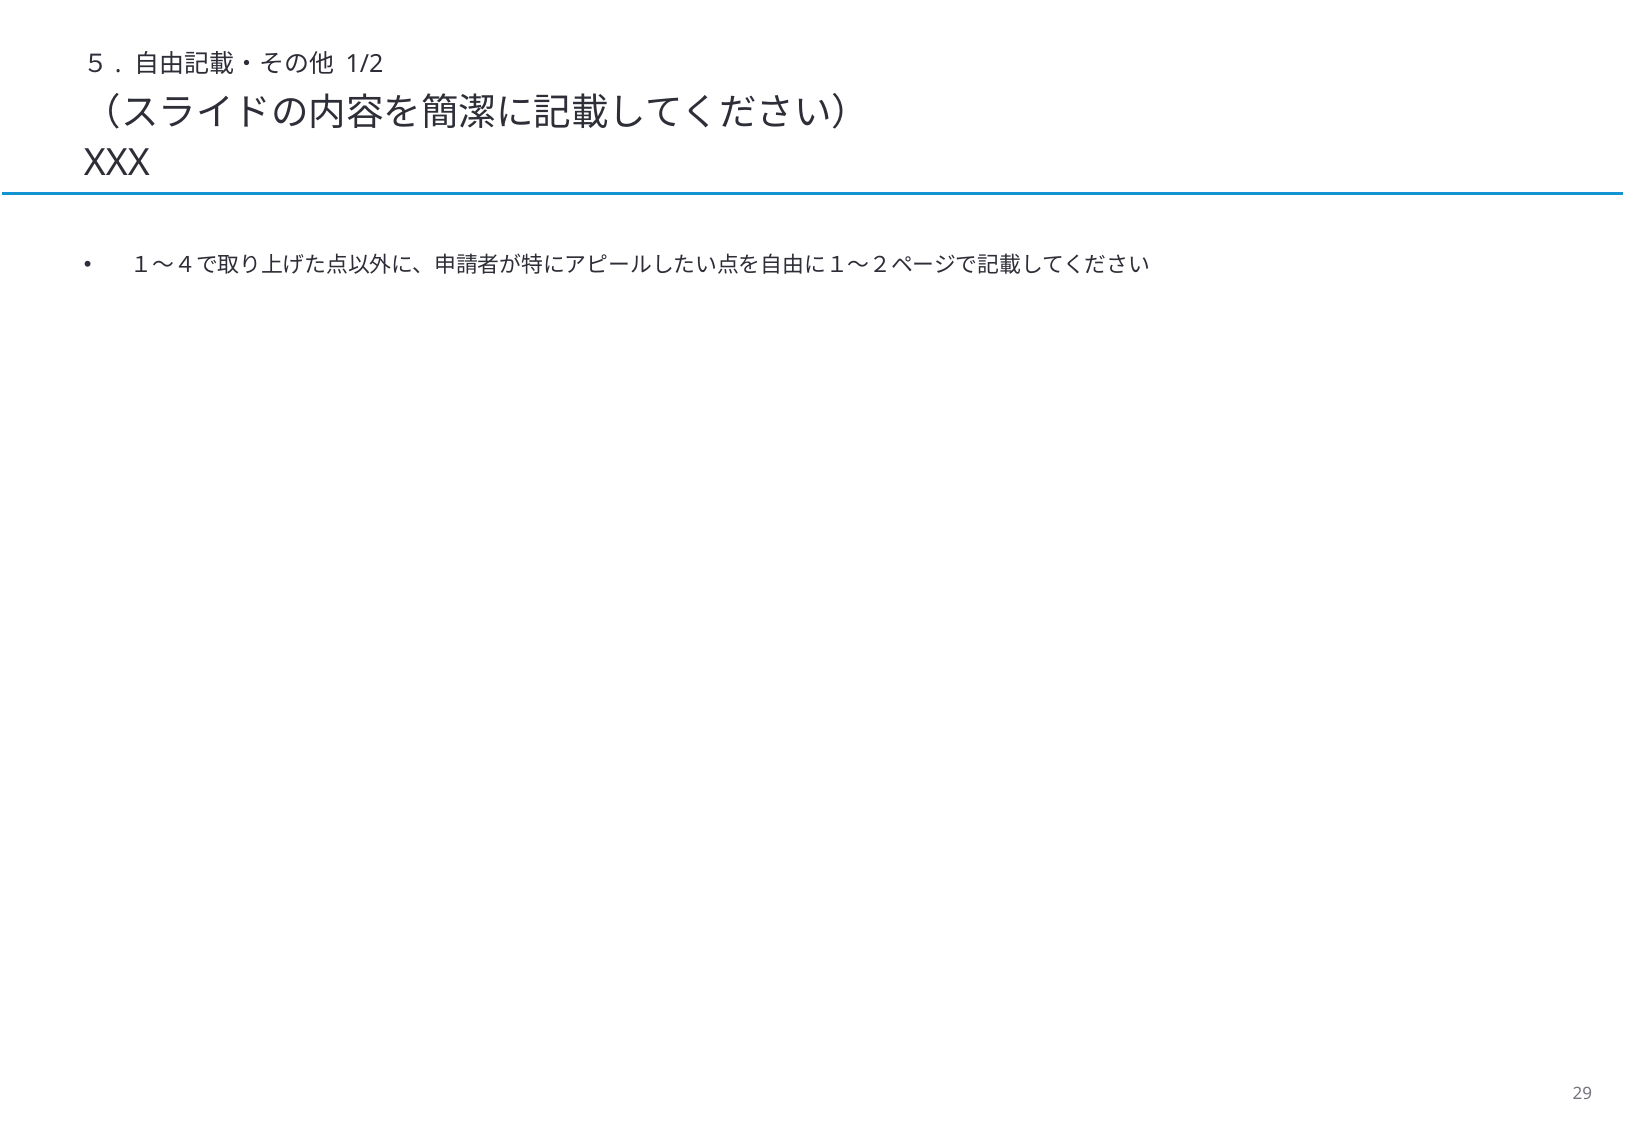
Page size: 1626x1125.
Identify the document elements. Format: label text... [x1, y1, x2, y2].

list １～４で取り上げた点以外に、申請者が特にアピールしたい点を自由に１～２ページで記載してください [84, 243, 1543, 1065]
list ５. 自由記載・その他 1/2 [84, 40, 1543, 82]
list （スライドの内容を簡潔に記載してください） XXX [84, 83, 1543, 183]
